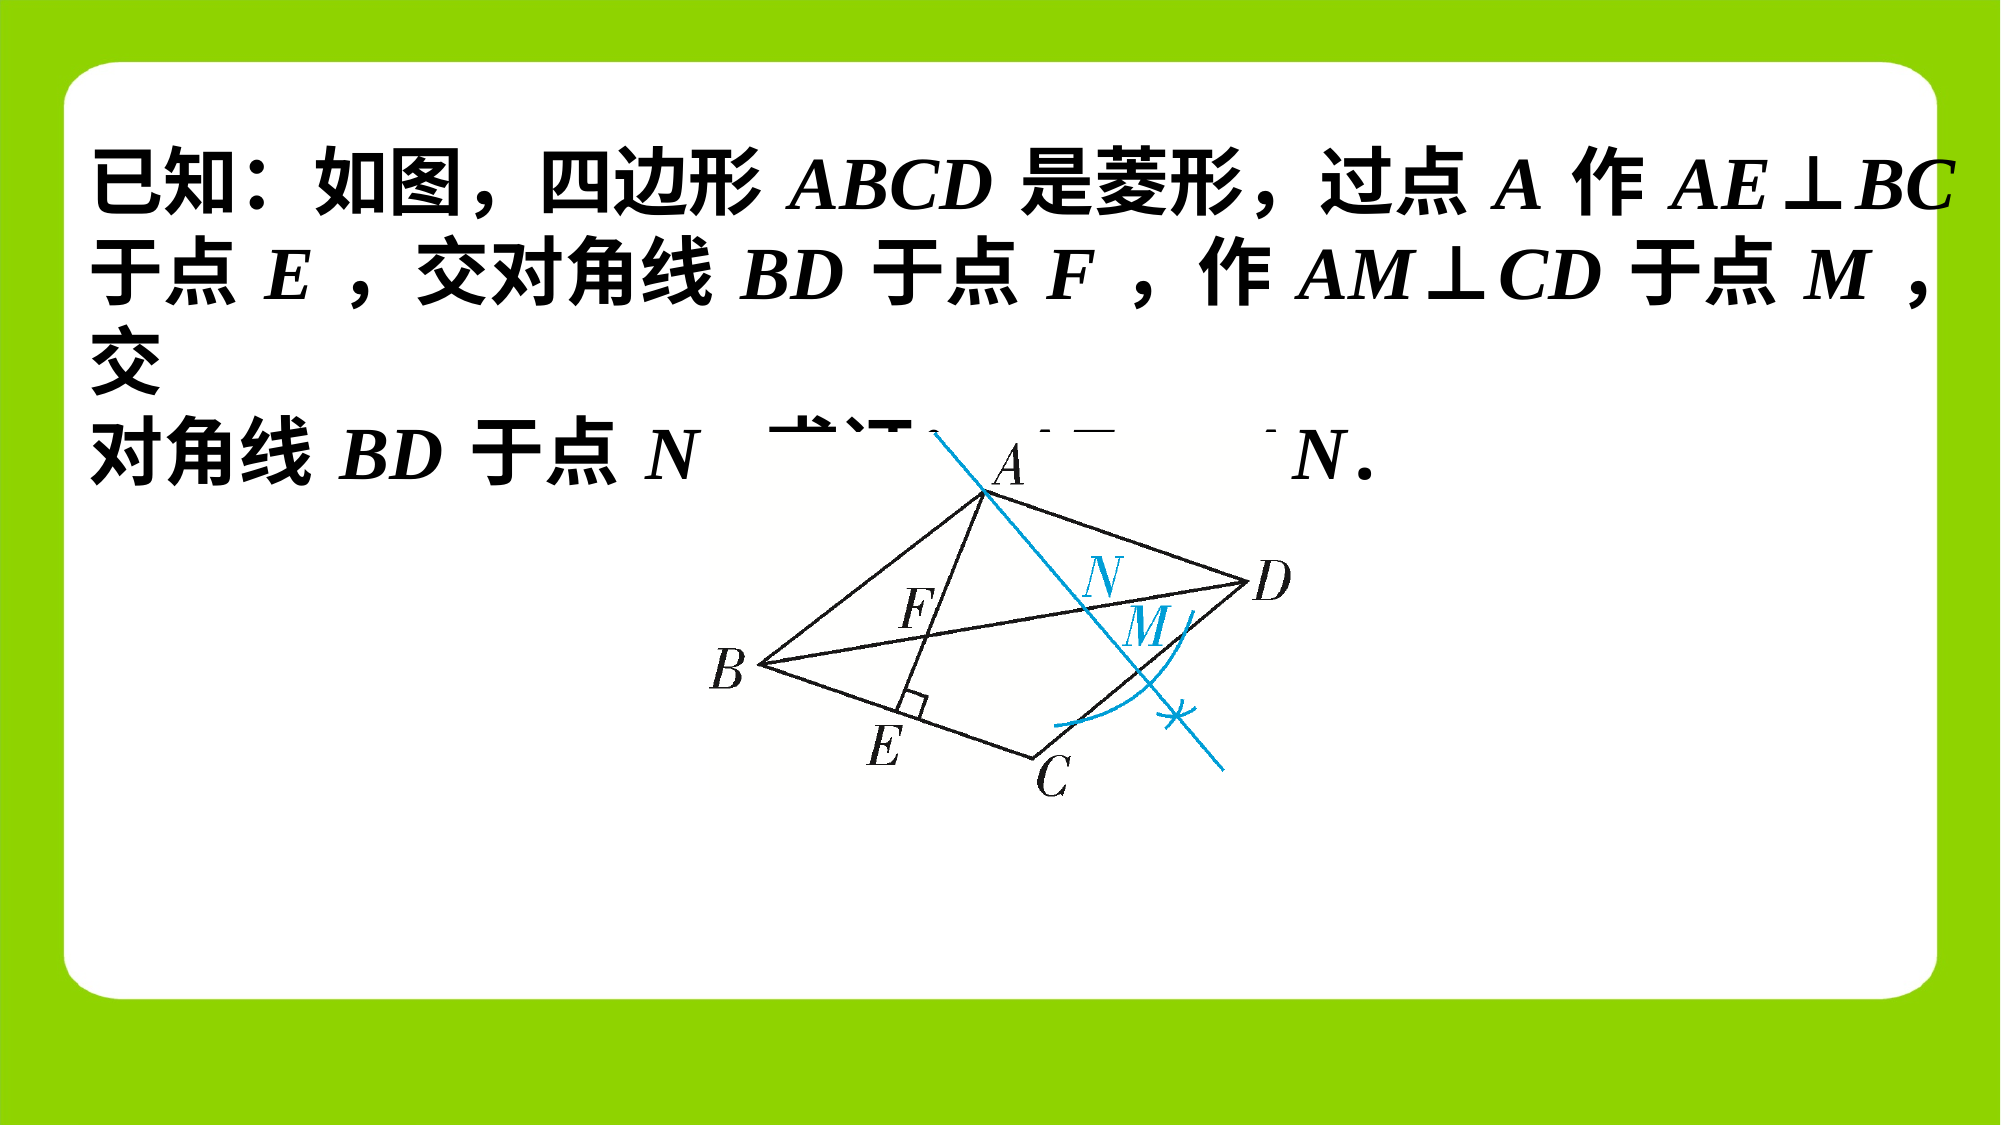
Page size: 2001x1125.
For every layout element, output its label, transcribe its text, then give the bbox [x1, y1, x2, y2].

text_box 已知：如图，四边形ABCD是菱形，过点A作AE⊥BC 于点E，交对角线BD于点F，作AM⊥CD于点M，交 对角线BD于点N. 求证：AF＝AN. [88, 134, 1974, 408]
picture [0, 0, 2001, 1125]
